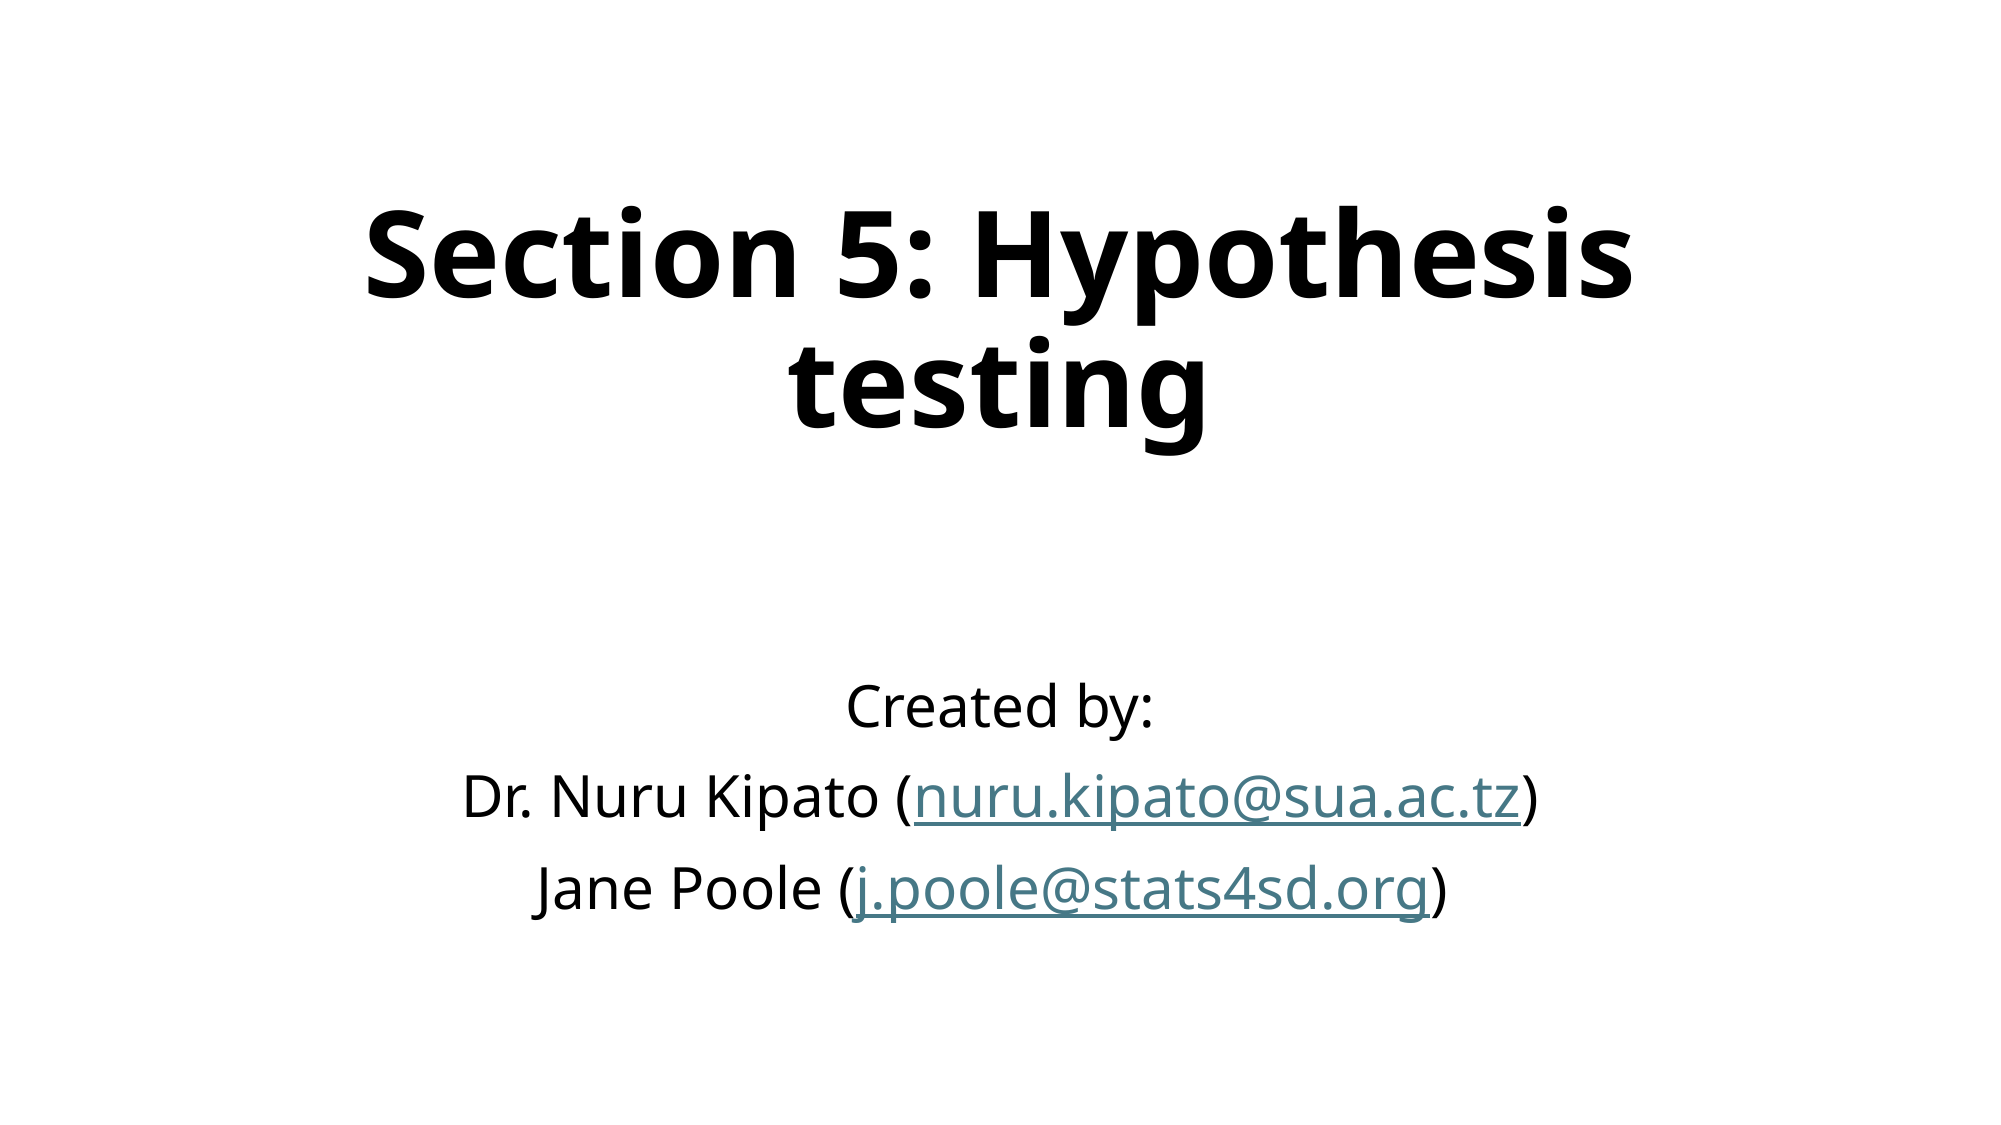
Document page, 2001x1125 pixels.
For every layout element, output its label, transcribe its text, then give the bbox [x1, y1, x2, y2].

title Section 5: Hypothesis testing [249, 184, 1750, 576]
subtitle Created by: Dr. Nuru Kipato (nuru.kipato@sua.ac.tz) Jane Poole (j.poole@stats4sd.org) [249, 669, 1750, 941]
